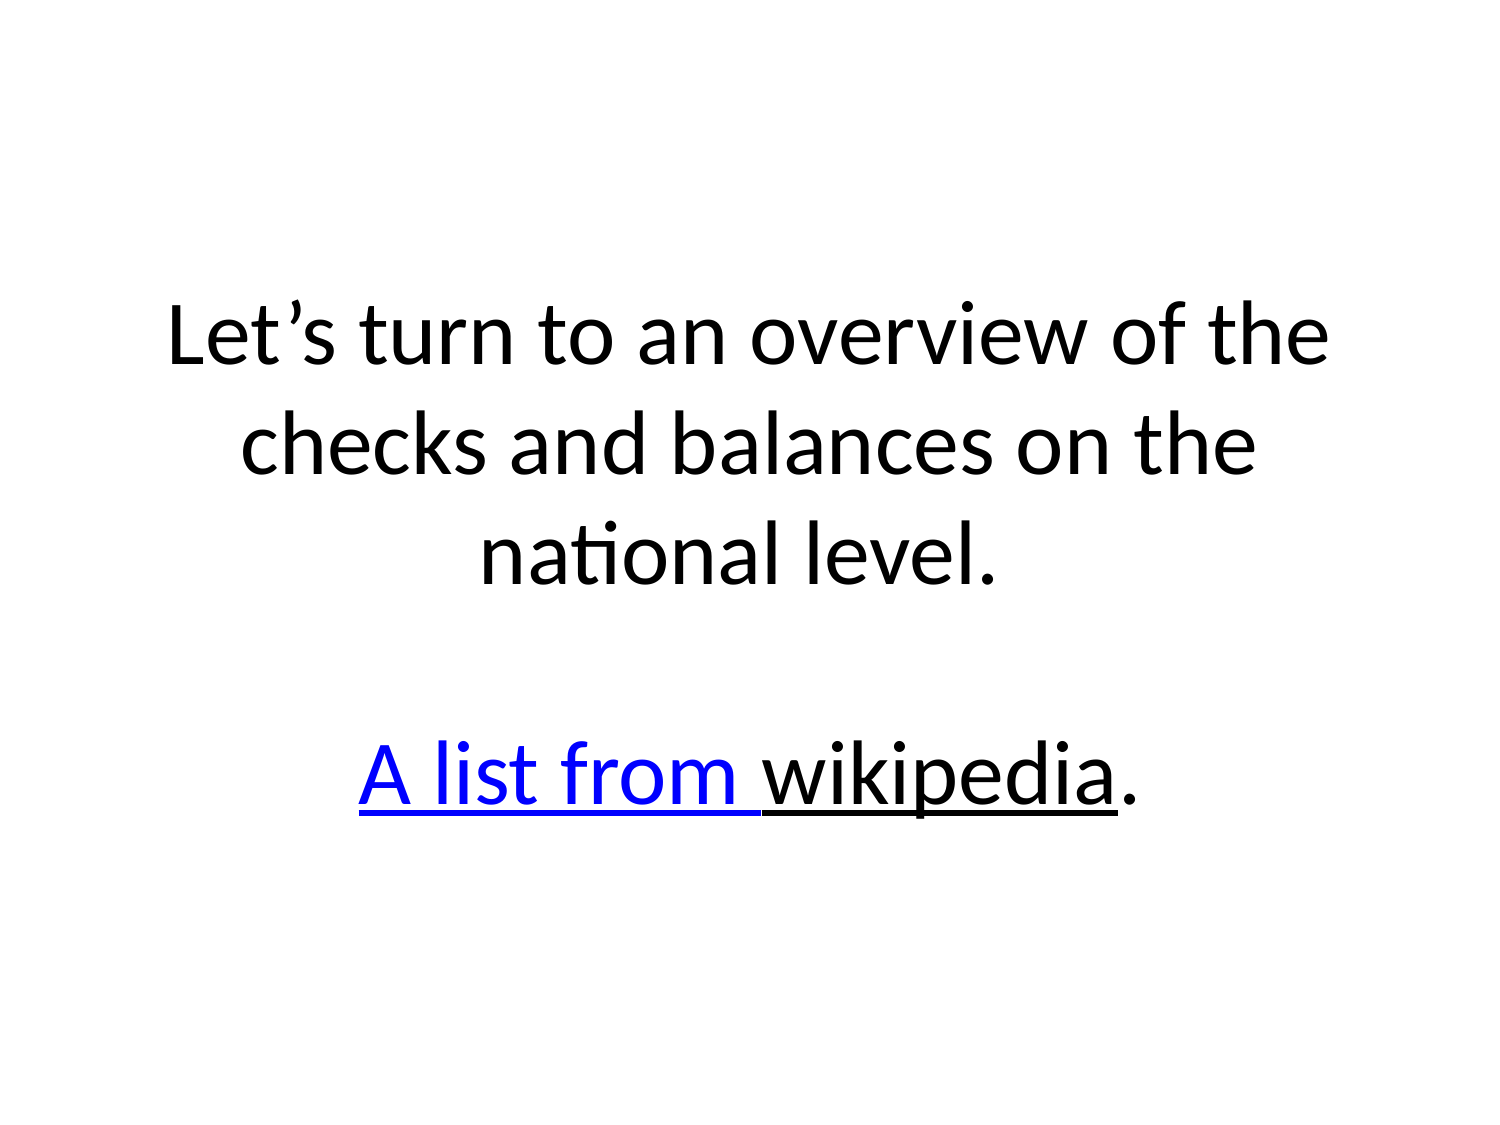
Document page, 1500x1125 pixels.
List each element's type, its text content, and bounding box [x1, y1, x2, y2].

title Let’s turn to an overview of the checks and balances on the national level. A list from wikipedia. [74, 44, 1426, 1051]
